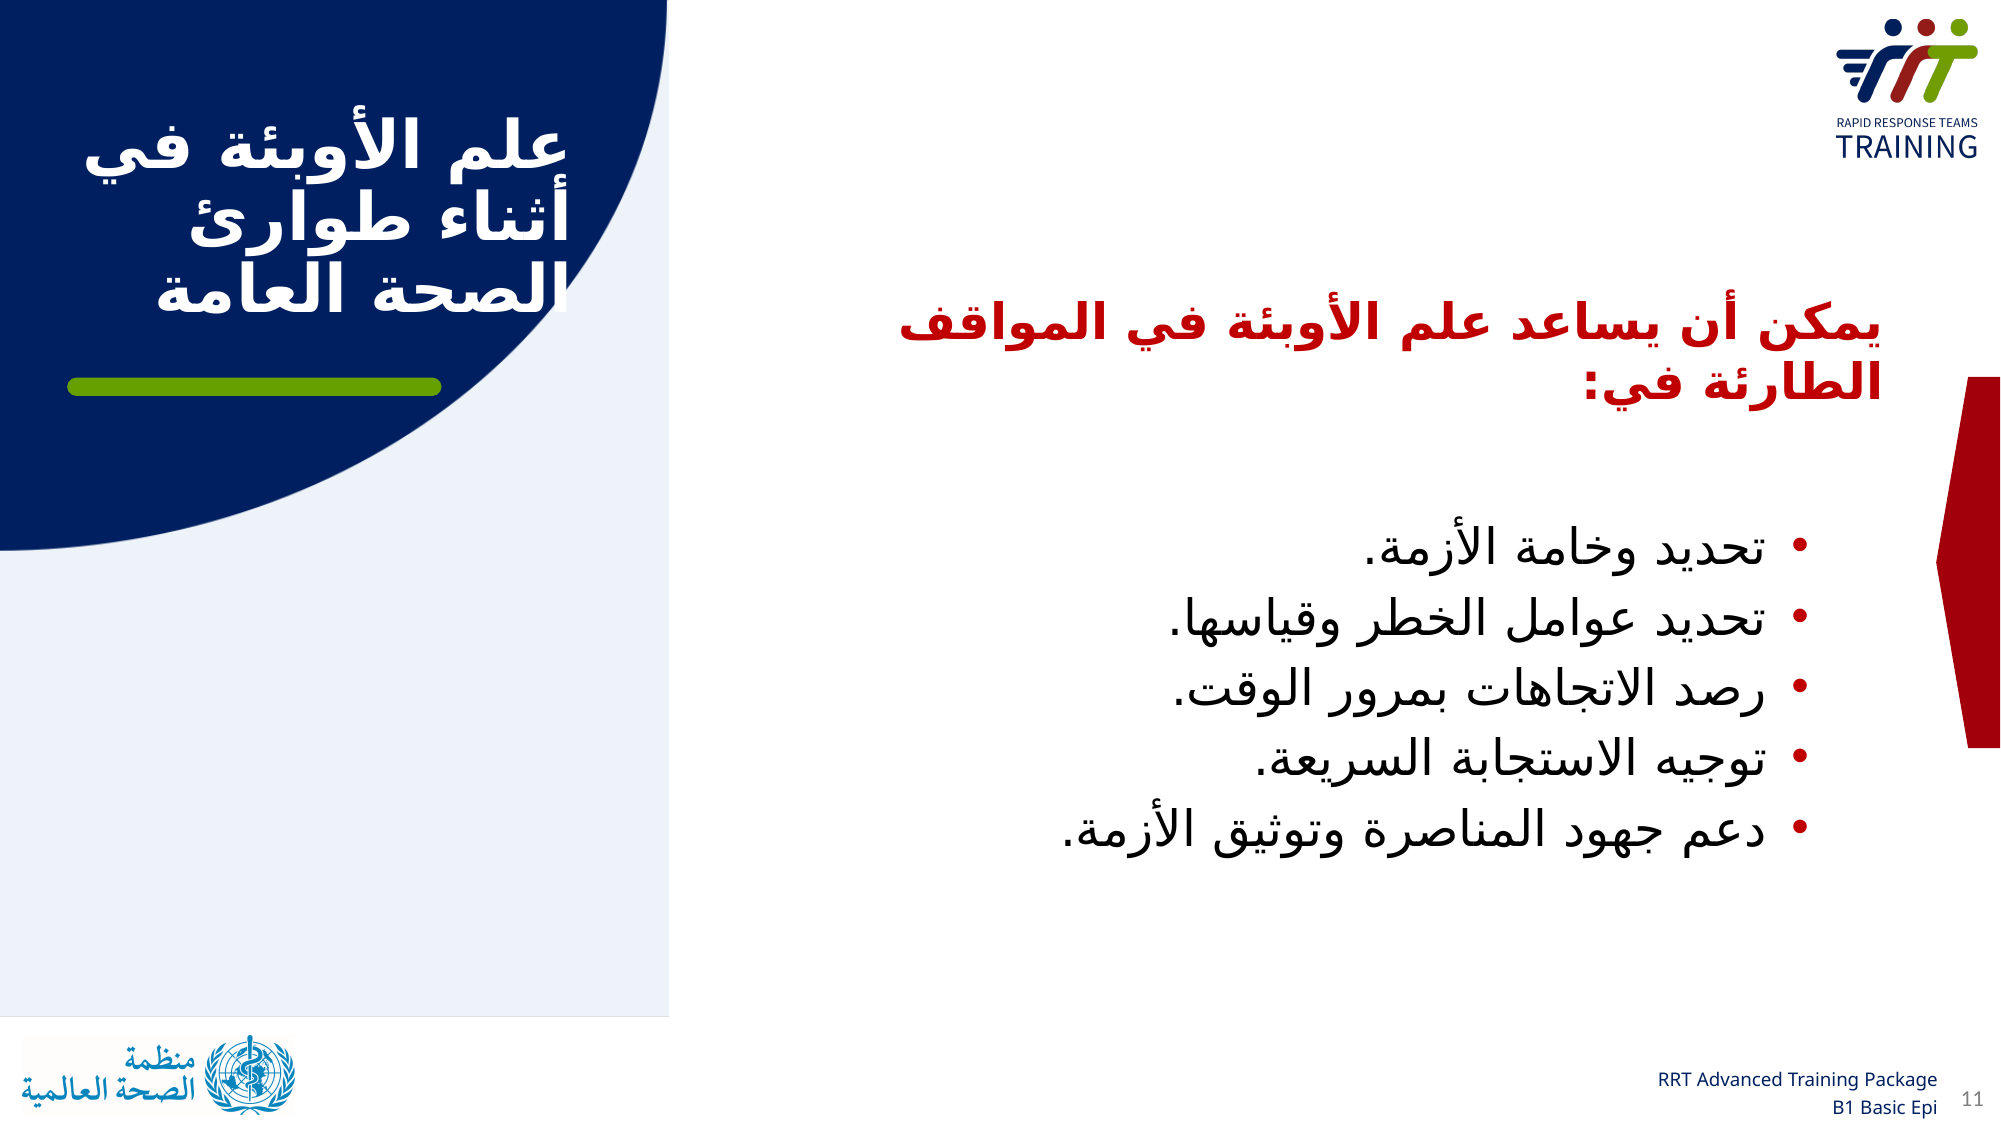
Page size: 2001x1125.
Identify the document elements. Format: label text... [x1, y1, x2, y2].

picture [22, 1035, 295, 1115]
text_box يمكن أن يساعد علم الأوبئة في المواقف الطارئة في: تحديد وخامة الأزمة. تحديد عوامل الخطر وقياسها. رصد الاتجاهات بمرور الوقت. توجيه الاستجابة السريعة. دعم جهود المناصرة وتوثيق الأزمة. [723, 282, 1892, 905]
text_box [67, 377, 442, 396]
picture [252, 1050, 258, 1059]
picture [0, 0, 669, 1018]
picture [1835, 19, 1978, 167]
title علم الأوبئة في أثناء طوارئ الصحة العامة [44, 60, 581, 379]
